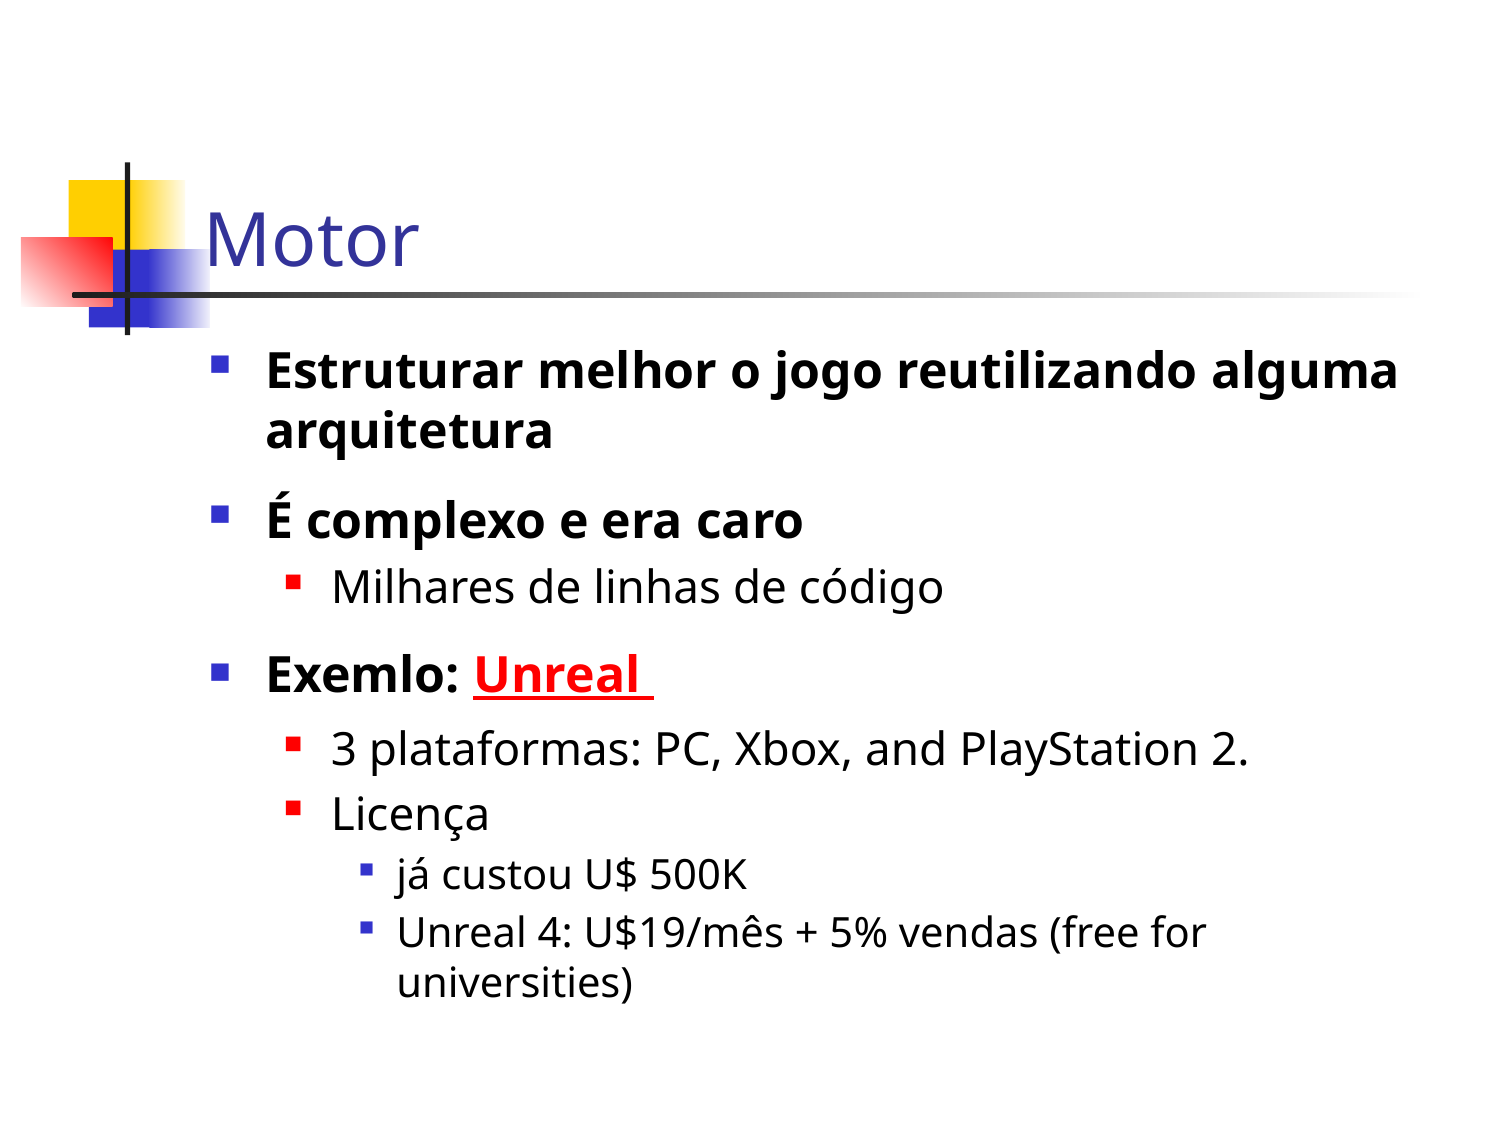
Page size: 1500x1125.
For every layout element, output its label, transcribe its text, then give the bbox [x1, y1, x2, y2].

list Estruturar melhor o jogo reutilizando alguma arquitetura É complexo e era caro Milhares de linhas de código Exemlo: Unreal 3 plataformas: PC, Xbox, and PlayStation 2. Licença já custou U$ 500K Unreal 4: U$19/mês + 5% vendas (free for universities) [193, 331, 1469, 1006]
title Motor [188, 101, 1468, 289]
